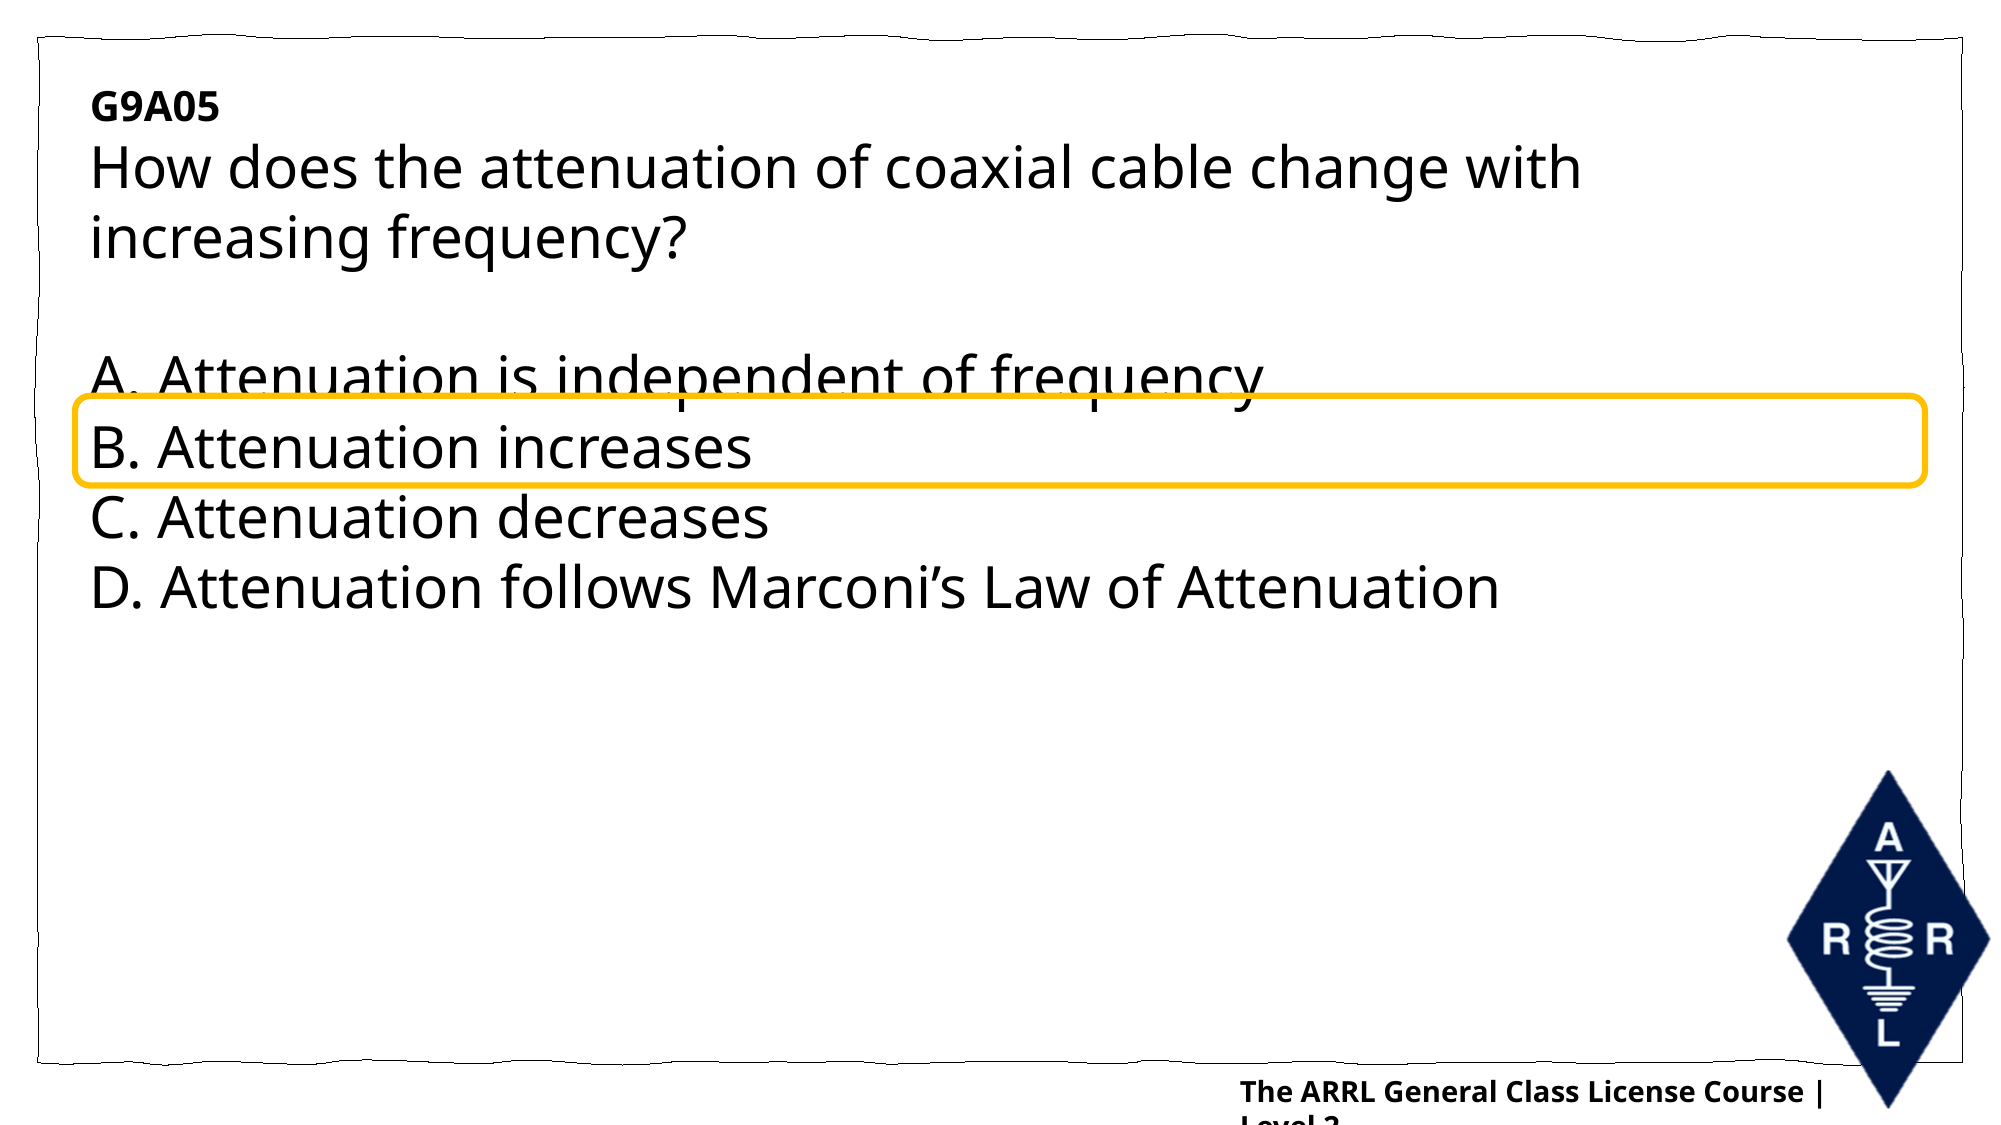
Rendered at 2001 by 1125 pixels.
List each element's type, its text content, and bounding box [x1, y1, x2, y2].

text_box [73, 394, 1927, 487]
text_box G9A05 How does the attenuation of coaxial cable change with increasing frequency? A. Attenuation is independent of frequency B. Attenuation increases C. Attenuation decreases D. Attenuation follows Marconi’s Law of Attenuation [75, 72, 1850, 403]
picture [1773, 752, 1999, 1125]
text_box G9A05 How does the attenuation of coaxial cable change with increasing frequency? A. Attenuation is independent of frequency B. Attenuation increases C. Attenuation decreases D. Attenuation follows Marconi’s Law of Attenuation [75, 479, 1850, 628]
